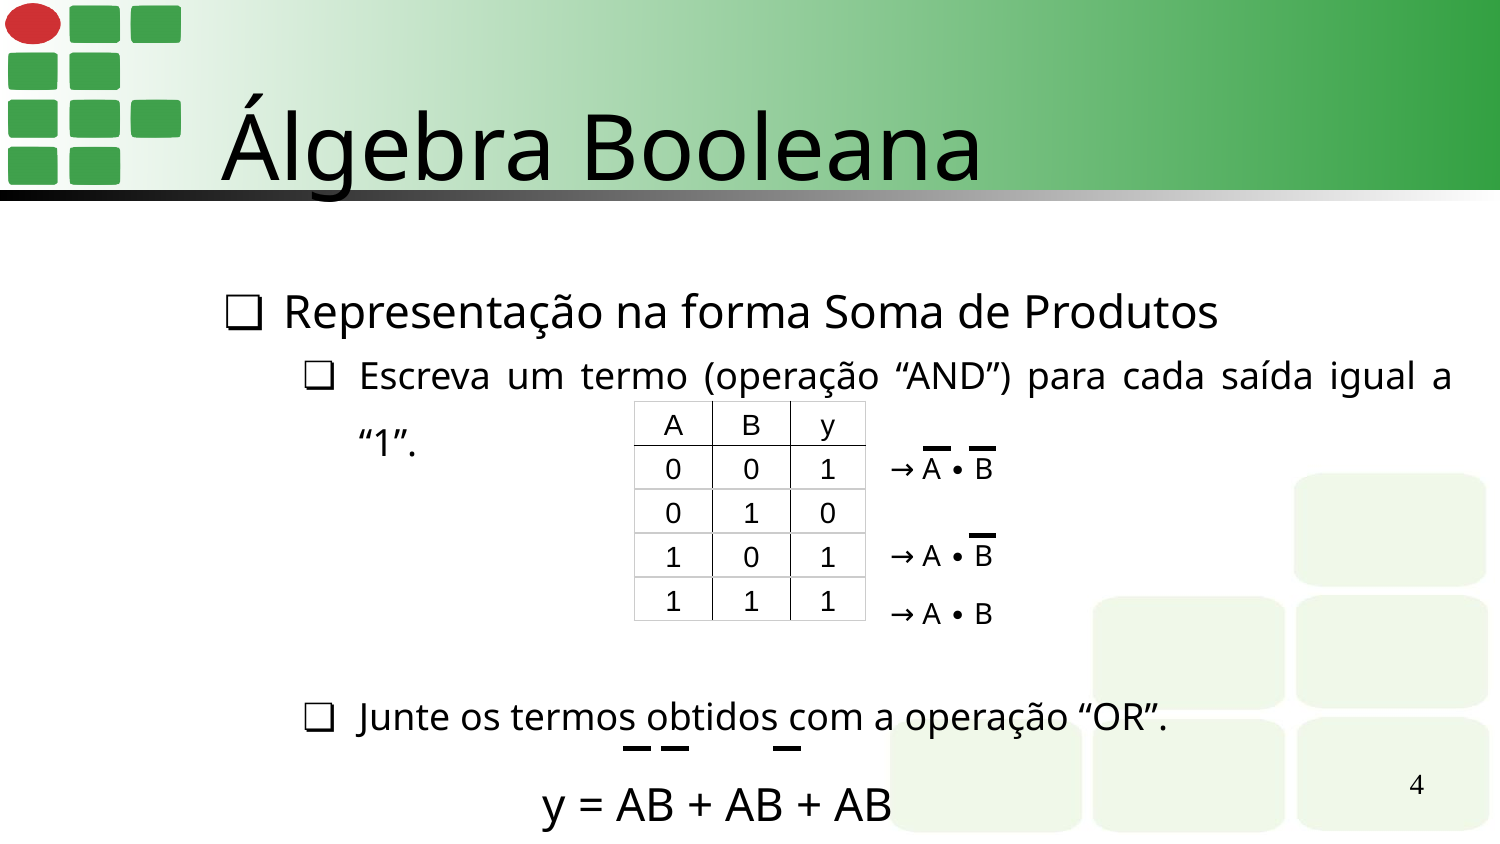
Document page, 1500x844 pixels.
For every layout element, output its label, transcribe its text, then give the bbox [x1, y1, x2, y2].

table_header y [791, 402, 865, 445]
table_cell 0 [791, 490, 865, 532]
table_cell 0 [713, 446, 790, 488]
text_box Junte os termos obtidos com a operação “OR”. [193, 663, 1469, 722]
text_box → A ∙ B [875, 580, 1147, 639]
text_box → A ∙ B [875, 522, 1147, 580]
text_box Escreva um termo (operação “AND”) para cada saída igual a “1”. [193, 321, 1469, 402]
table_cell 1 [713, 578, 790, 620]
text_box → A ∙ B [875, 435, 1147, 494]
table_cell 1 [791, 578, 865, 620]
table_cell 1 [713, 490, 790, 532]
picture [5, 3, 181, 185]
table_cell 1 [635, 578, 712, 620]
table_cell 0 [713, 534, 790, 576]
table_cell 1 [791, 446, 865, 488]
table_header B [713, 402, 790, 445]
table_cell 1 [635, 534, 712, 576]
text_box y = AB + AB + AB [527, 741, 947, 821]
picture [803, 441, 1495, 835]
text_box Álgebra Booleana [206, 26, 1468, 207]
table_cell 0 [635, 446, 712, 488]
table_cell 1 [791, 534, 865, 576]
text_box Representação na forma Soma de Produtos [193, 248, 1469, 321]
table_header A [635, 402, 712, 445]
table_cell 0 [635, 490, 712, 532]
slide_number ‹#› [1075, 768, 1425, 827]
